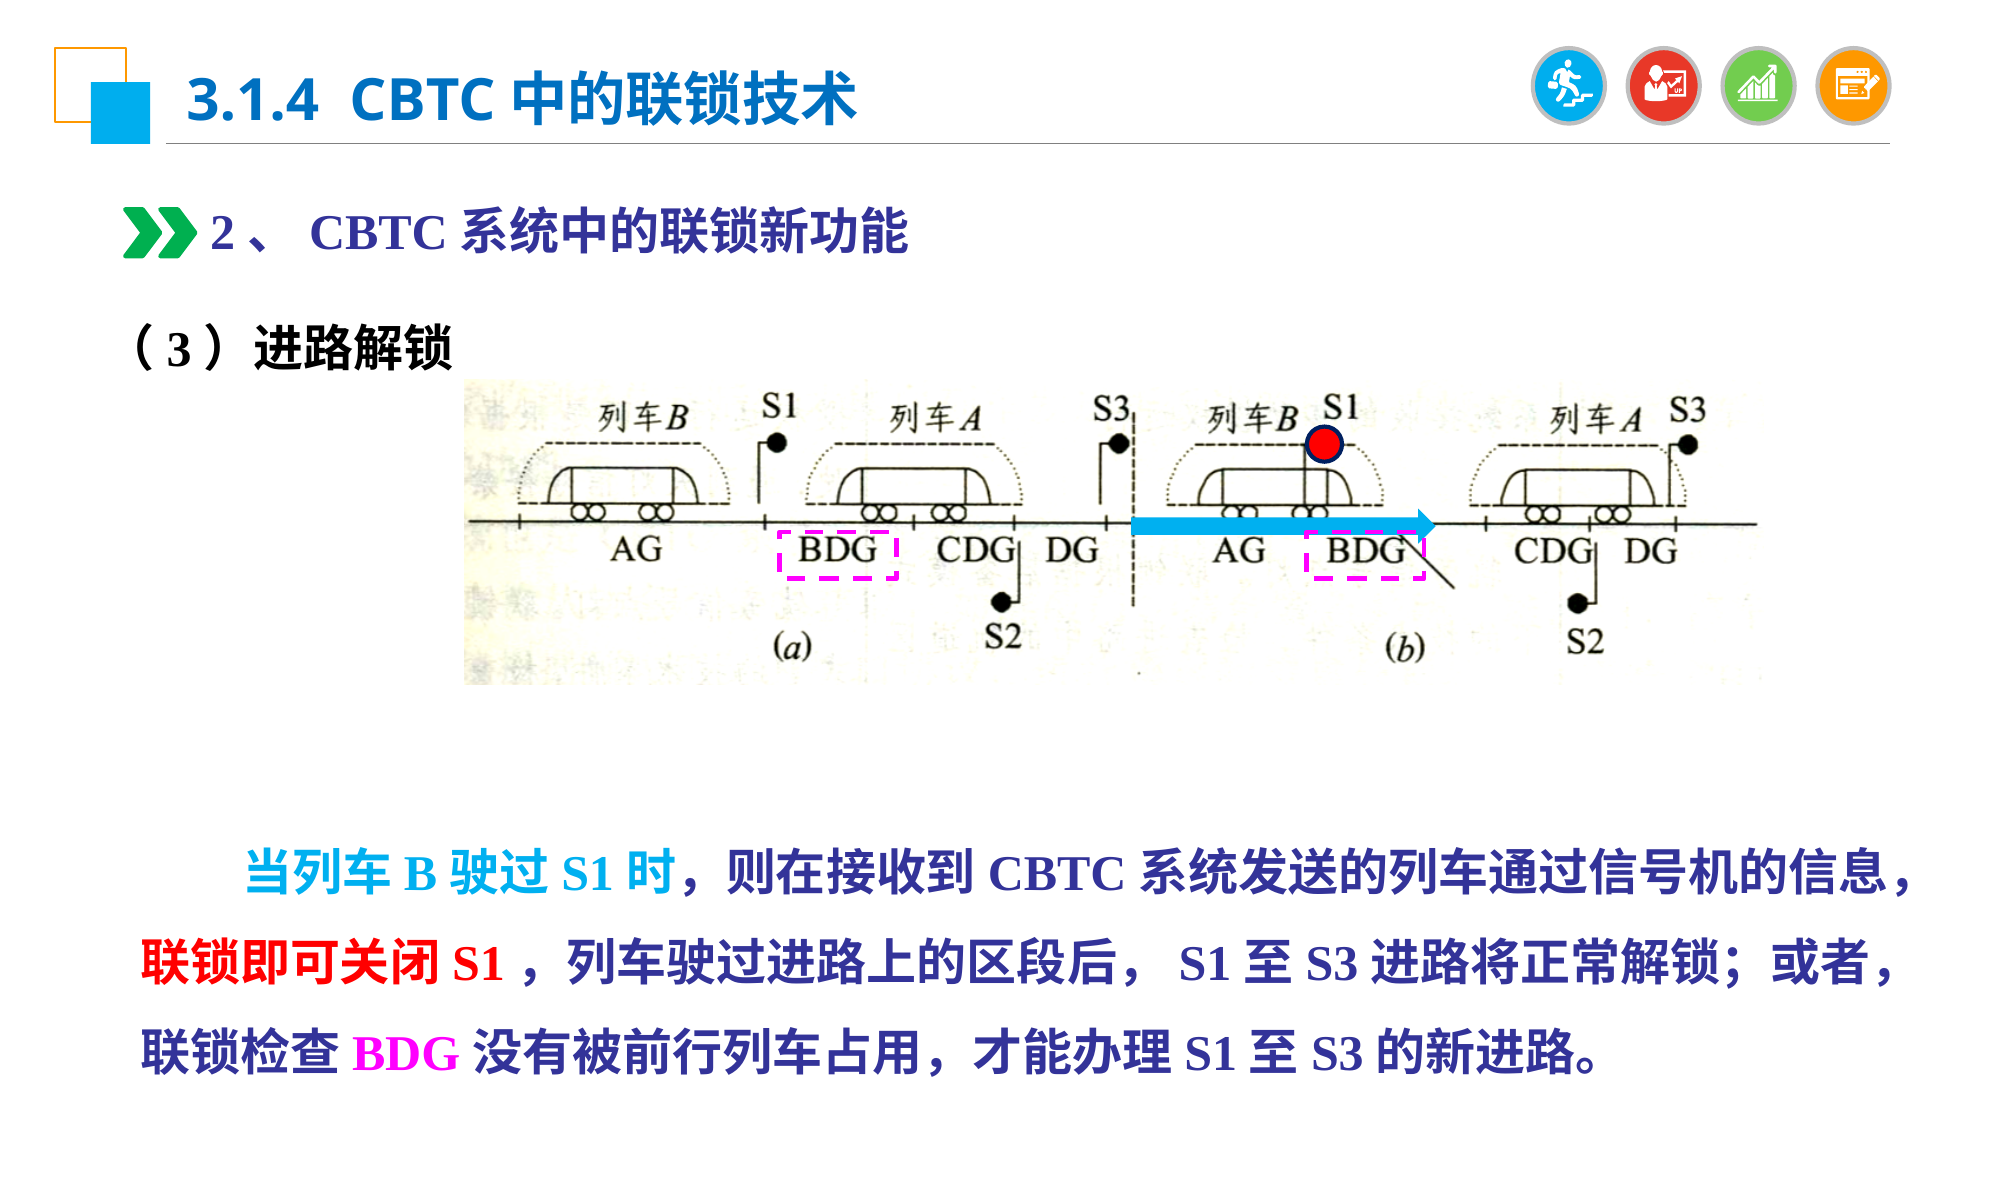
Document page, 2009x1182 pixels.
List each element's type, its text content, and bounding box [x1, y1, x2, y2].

text_box 3.1.4 CBTC中的联锁技术 [165, 51, 880, 142]
picture [464, 379, 1765, 685]
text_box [124, 191, 970, 269]
text_box 当列车B驶过S1时，则在接收到CBTC系统发送的列车通过信号机的信息，联锁即可关闭S1，列车驶过进路上的区段后，S1至S3进路将正常解锁；或者，联锁检查BDG没有被前行列车占用，才能办理S1至S3的新进路。 [125, 802, 1954, 1088]
text_box （3）进路解锁 [89, 309, 1450, 385]
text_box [779, 531, 1425, 580]
